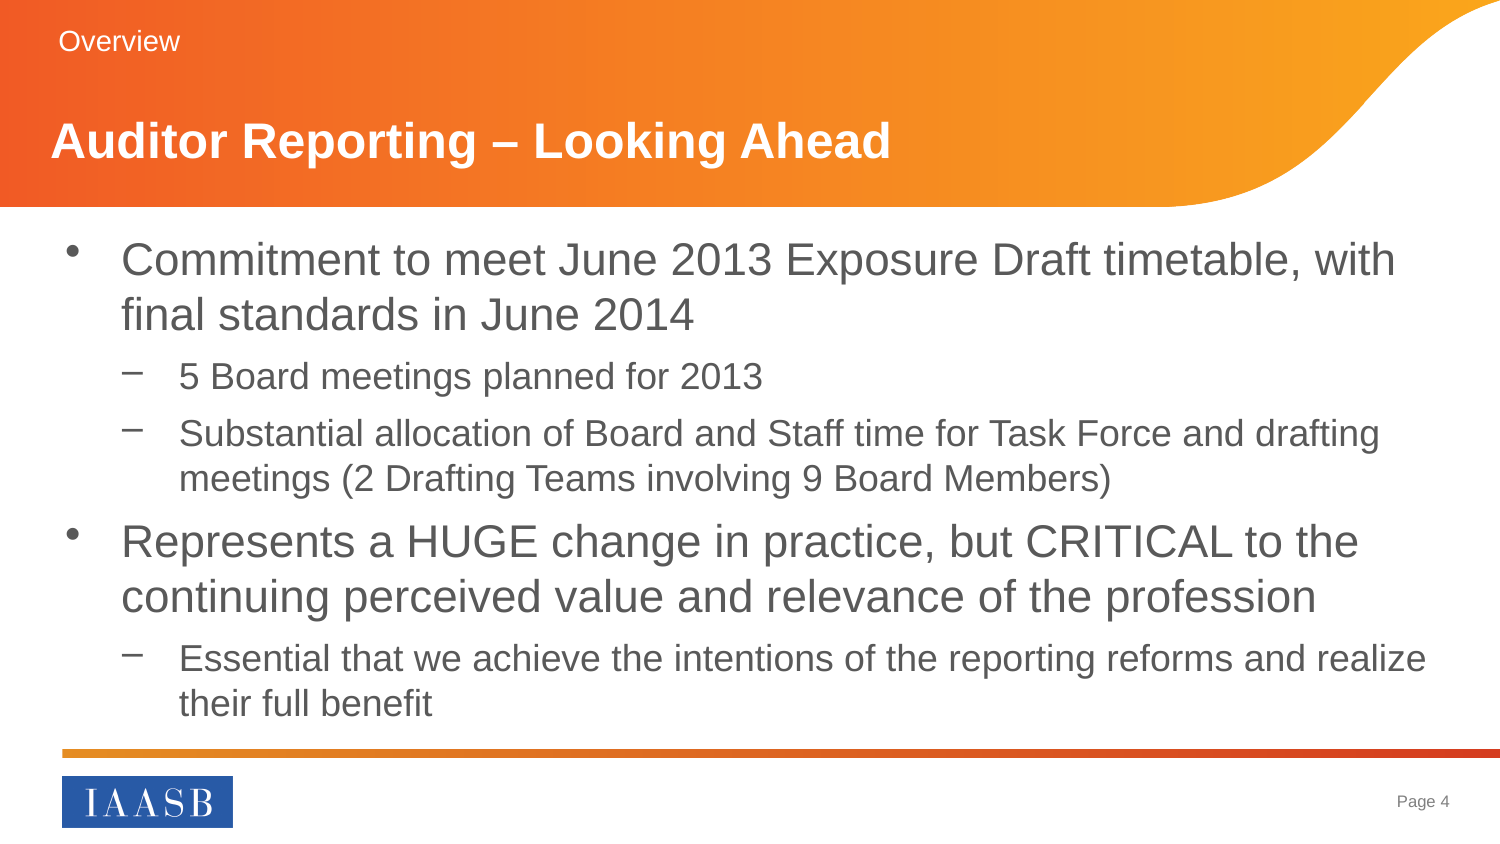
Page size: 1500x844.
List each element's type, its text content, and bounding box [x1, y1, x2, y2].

list Commitment to meet June 2013 Exposure Draft timetable, with final standards in June 2014 5 Board meetings planned for 2013 Substantial allocation of Board and Staff time for Task Force and drafting meetings (2 Drafting Teams involving 9 Board Members) Represents a HUGE change in practice, but CRITICAL to the continuing perceived value and relevance of the profession Essential that we achieve the intentions of the reporting reforms and realize their full benefit [50, 221, 1475, 772]
picture [0, 0, 1500, 207]
subtitle Overview [50, 21, 488, 50]
title Auditor Reporting – Looking Ahead [50, 106, 1288, 172]
picture [62, 776, 233, 828]
